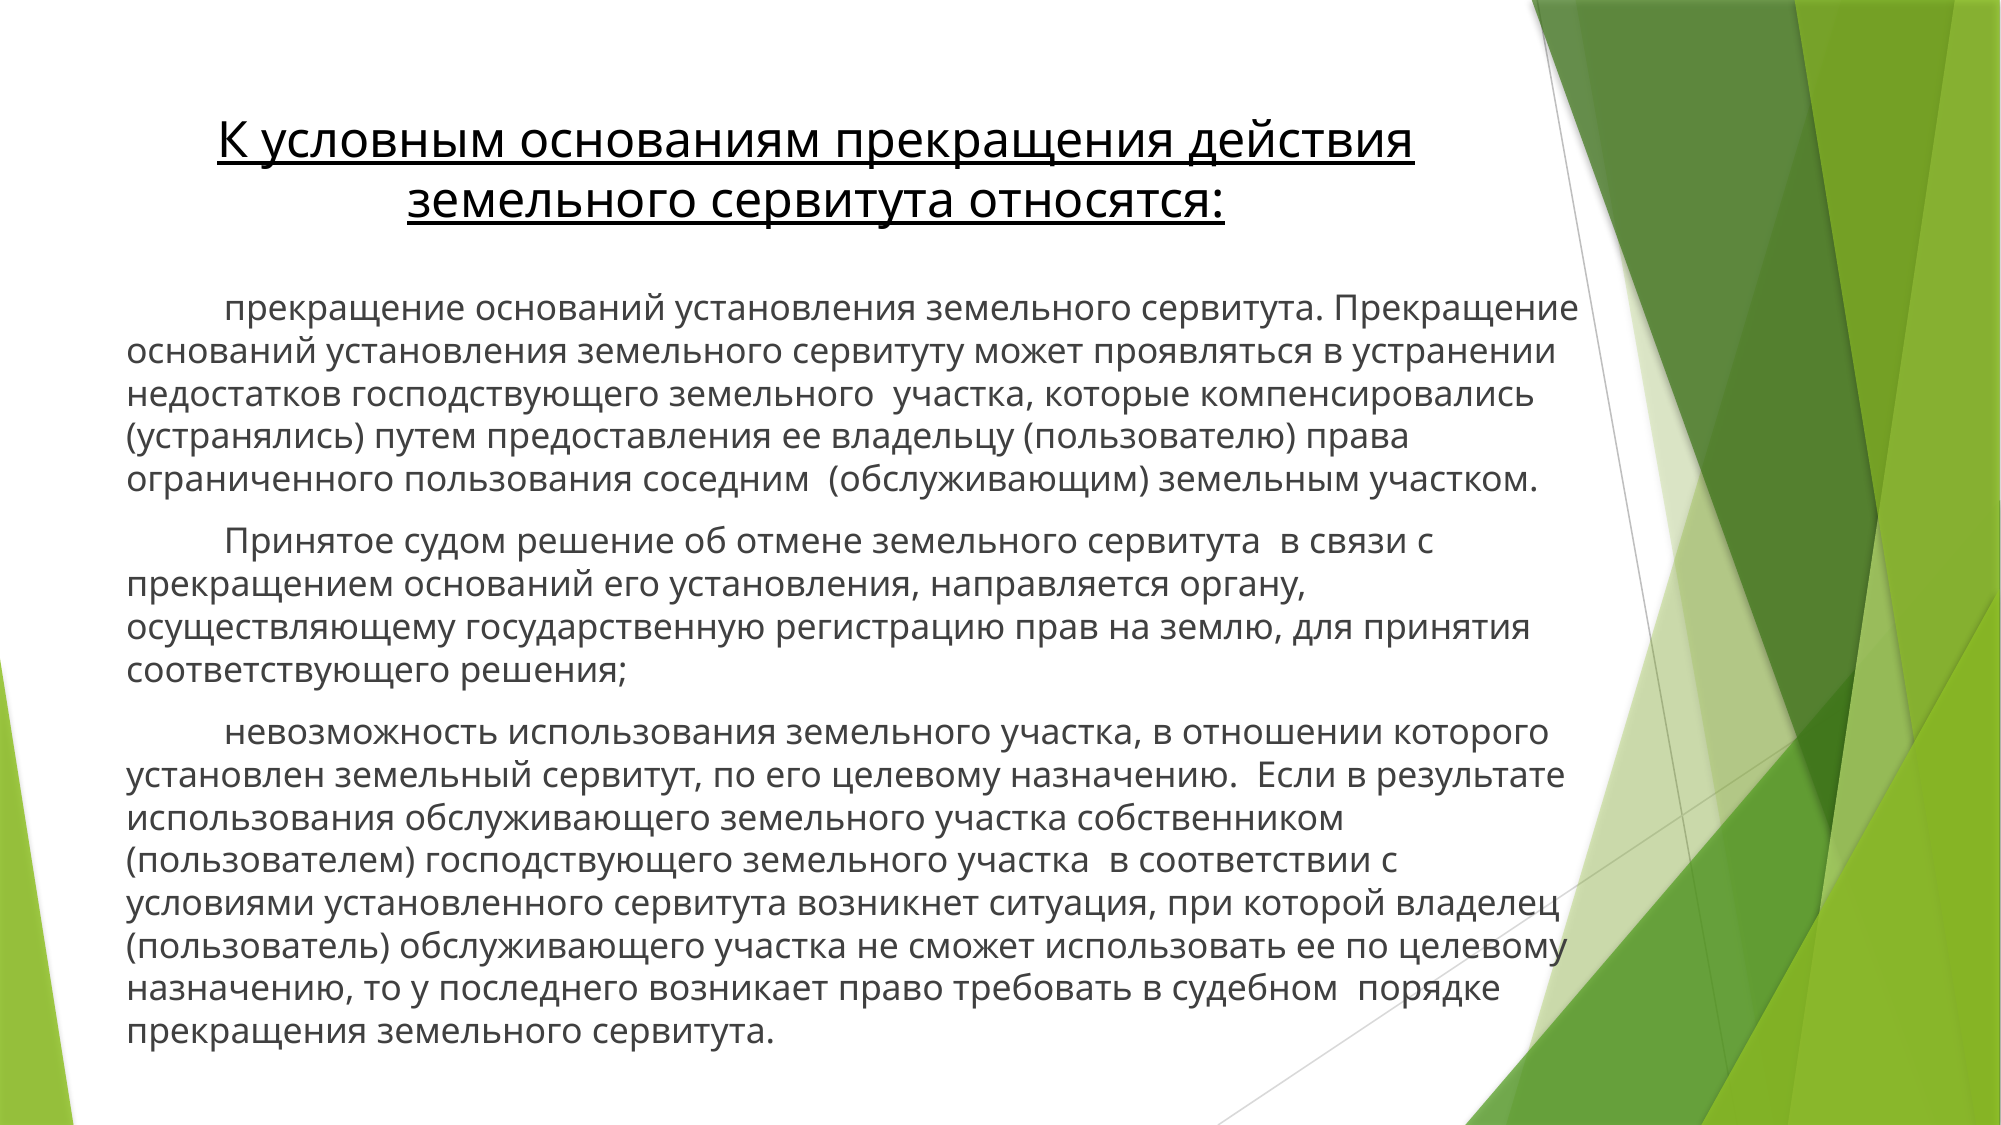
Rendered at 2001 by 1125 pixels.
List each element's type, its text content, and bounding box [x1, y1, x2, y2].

list прекращение оснований установления земельного сервитута. Прекращение оснований установления земельного сервитуту может проявляться в устранении недостатков господствующего земельного участка, которые компенсировались (устранялись) путем предоставления ее владельцу (пользователю) права ограниченного пользования соседним (обслуживающим) земельным участком. Принятое судом решение об отмене земельного сервитута в связи с прекращением оснований его установления, направляется органу, осуществляющему государственную регистрацию прав на землю, для принятия соответствующего решения; невозможность использования земельного участка, в отношении которого установлен земельный сервитут, по его целевому назначению. Если в результате использования обслуживающего земельного участка собственником (пользователем) господствующего земельного участка в соответствии с условиями установленного сервитута возникнет ситуация, при которой владелец (пользователь) обслуживающего участка не сможет использовать ее по целевому назначению, то у последнего возникает право требовать в судебном порядке прекращения земельного сервитута. [111, 277, 1610, 1082]
title К условным основаниям прекращения действия земельного сервитута относятся: [111, 99, 1522, 247]
